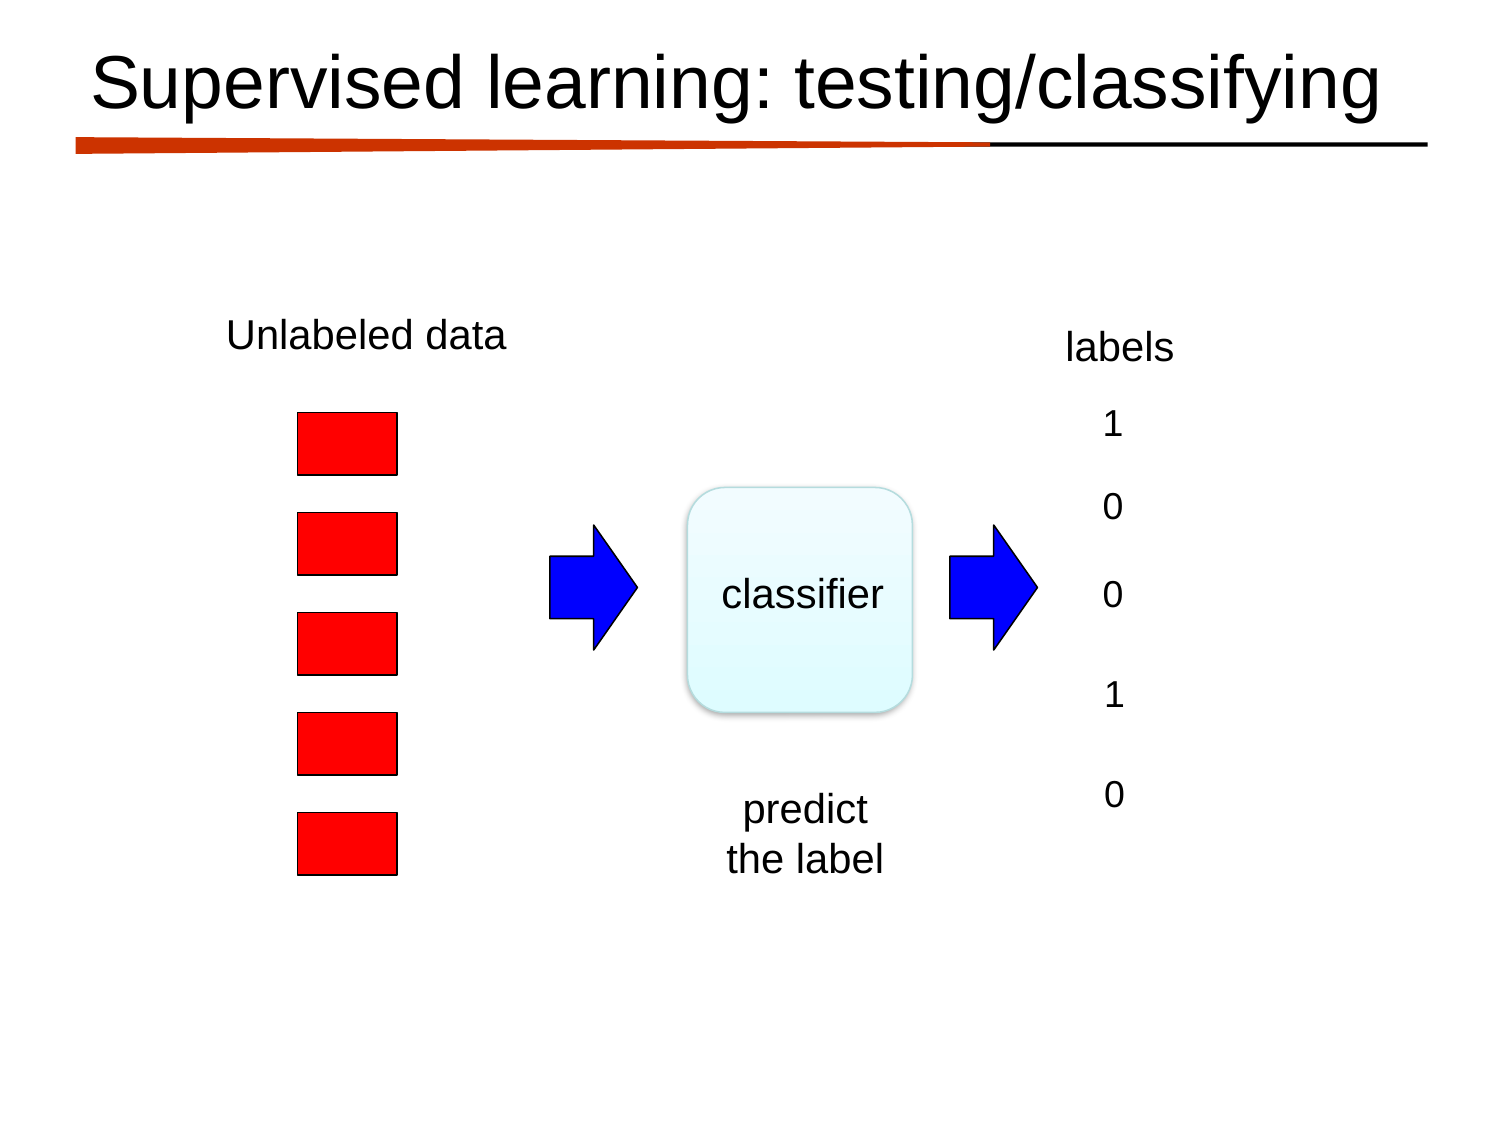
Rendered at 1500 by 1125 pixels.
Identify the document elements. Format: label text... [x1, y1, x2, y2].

text_box [297, 612, 398, 675]
text_box Unlabeled data [211, 299, 522, 365]
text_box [687, 487, 913, 713]
title Supervised learning: testing/classifying [74, 24, 1426, 133]
text_box [297, 712, 398, 775]
text_box 0 [1087, 474, 1139, 535]
text_box predict the label [711, 774, 899, 890]
text_box [549, 525, 638, 651]
text_box [949, 525, 1038, 651]
text_box 1 [1087, 391, 1139, 451]
text_box 1 [1089, 662, 1140, 723]
text_box [297, 412, 398, 475]
text_box 0 [1089, 762, 1140, 823]
text_box [297, 812, 398, 875]
text_box 0 [1087, 562, 1139, 623]
text_box labels [1050, 312, 1190, 378]
text_box [297, 512, 398, 575]
